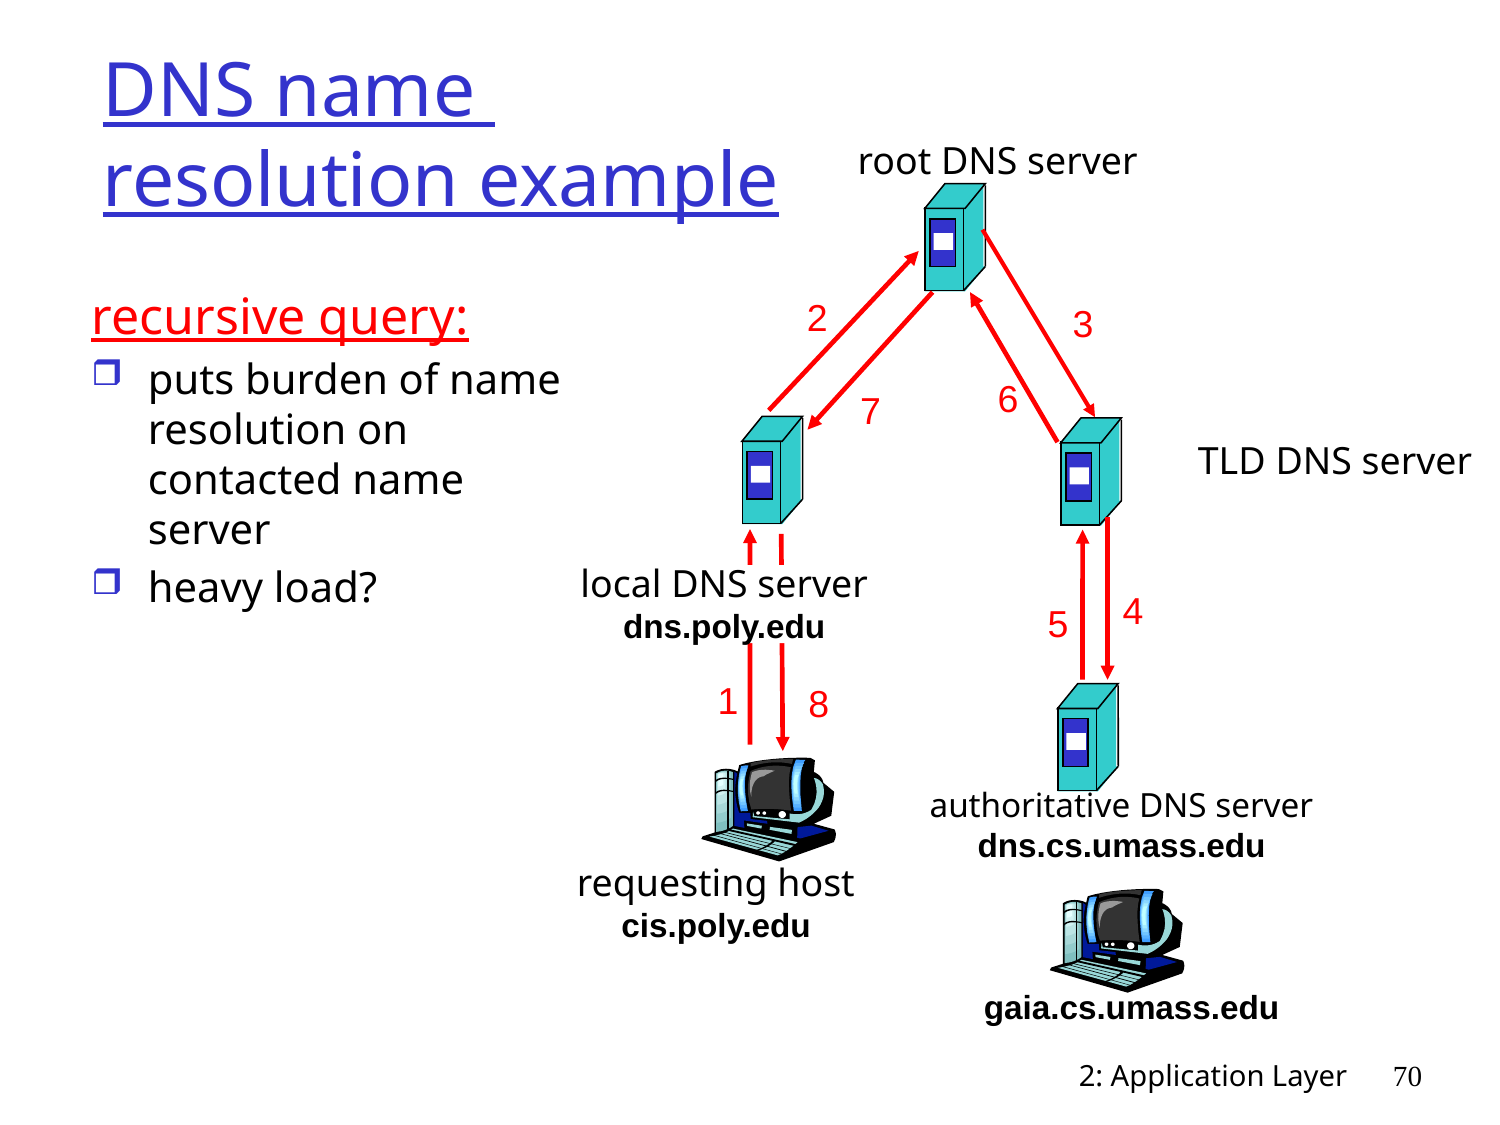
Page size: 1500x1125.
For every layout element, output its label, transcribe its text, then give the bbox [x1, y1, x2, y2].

footer 2: Application Layer [887, 1049, 1362, 1125]
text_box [560, 129, 1500, 1035]
title DNS name resolution example [87, 37, 1363, 226]
slide_number 70 [1362, 1049, 1438, 1125]
text_box recursive query: puts burden of name resolution on contacted name server heavy load? [76, 276, 555, 657]
